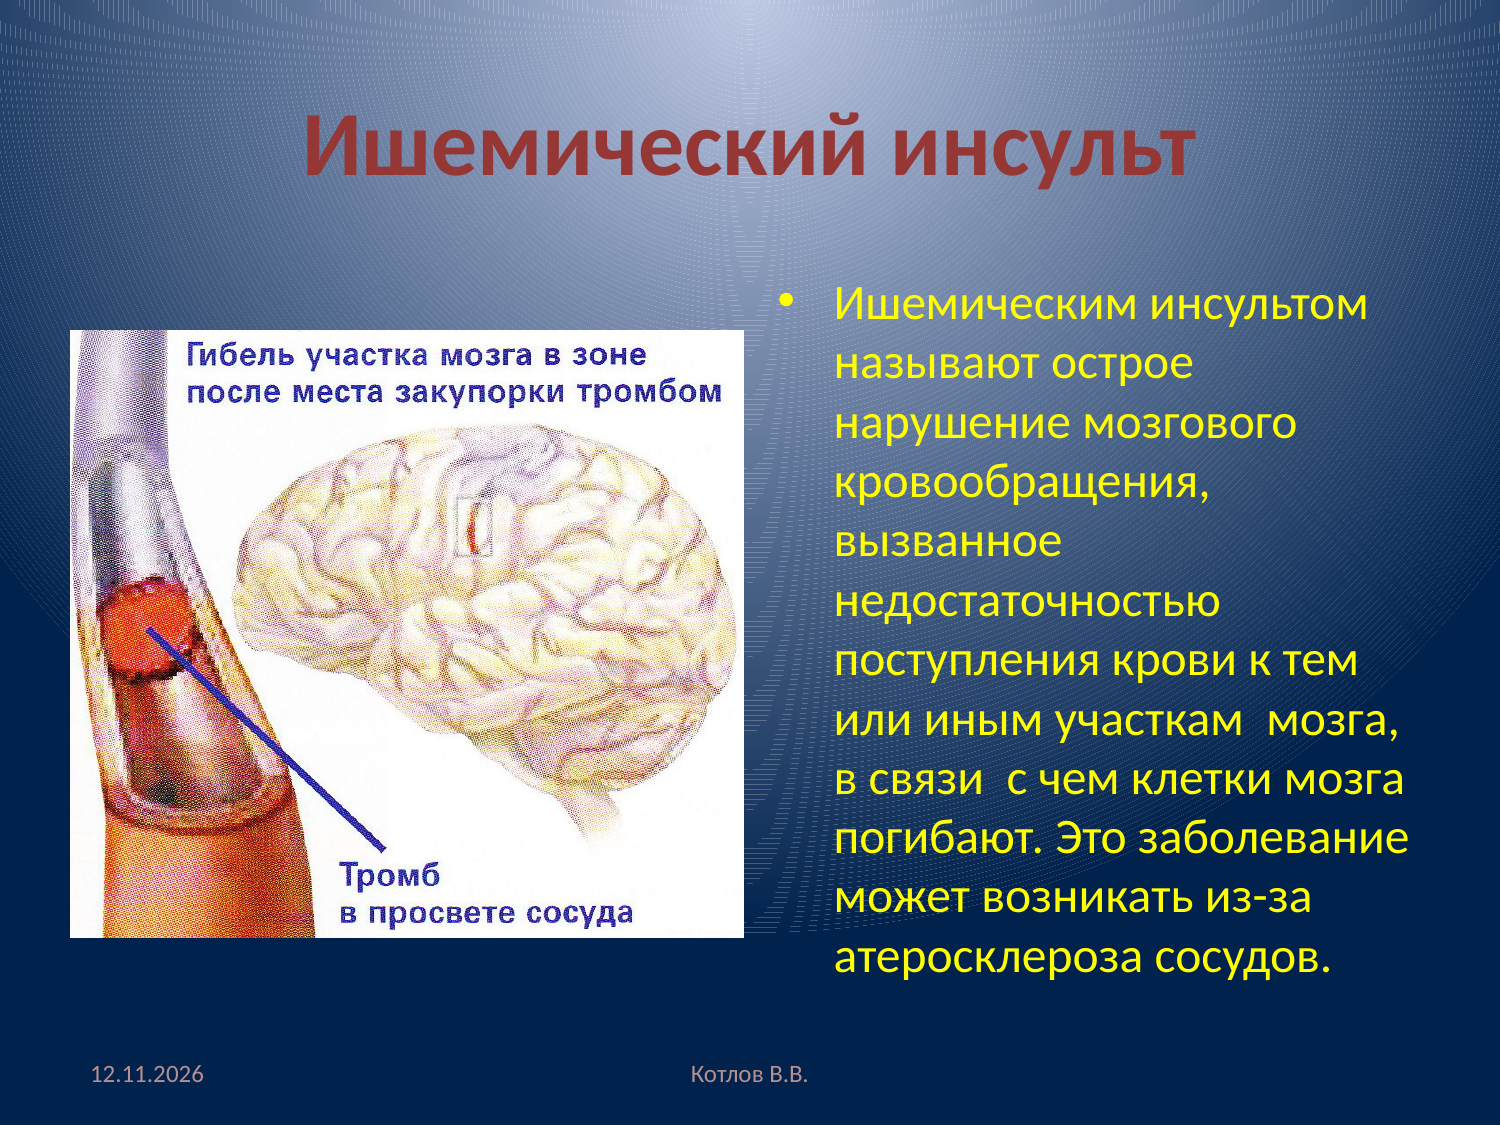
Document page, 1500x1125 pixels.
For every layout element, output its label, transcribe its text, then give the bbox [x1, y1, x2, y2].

list Ишемическим инсультом называют острое нарушение мозгового кровообращения, вызванное недостаточностью поступления крови к тем или иным участкам мозга, в связи с чем клетки мозга погибают. Это заболевание может возникать из-за атеросклероза сосудов. [762, 262, 1425, 1005]
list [70, 330, 744, 938]
footer Котлов В.В. [512, 1042, 988, 1103]
title Ишемический инсульт [75, 45, 1425, 233]
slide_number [75, 1042, 425, 1103]
